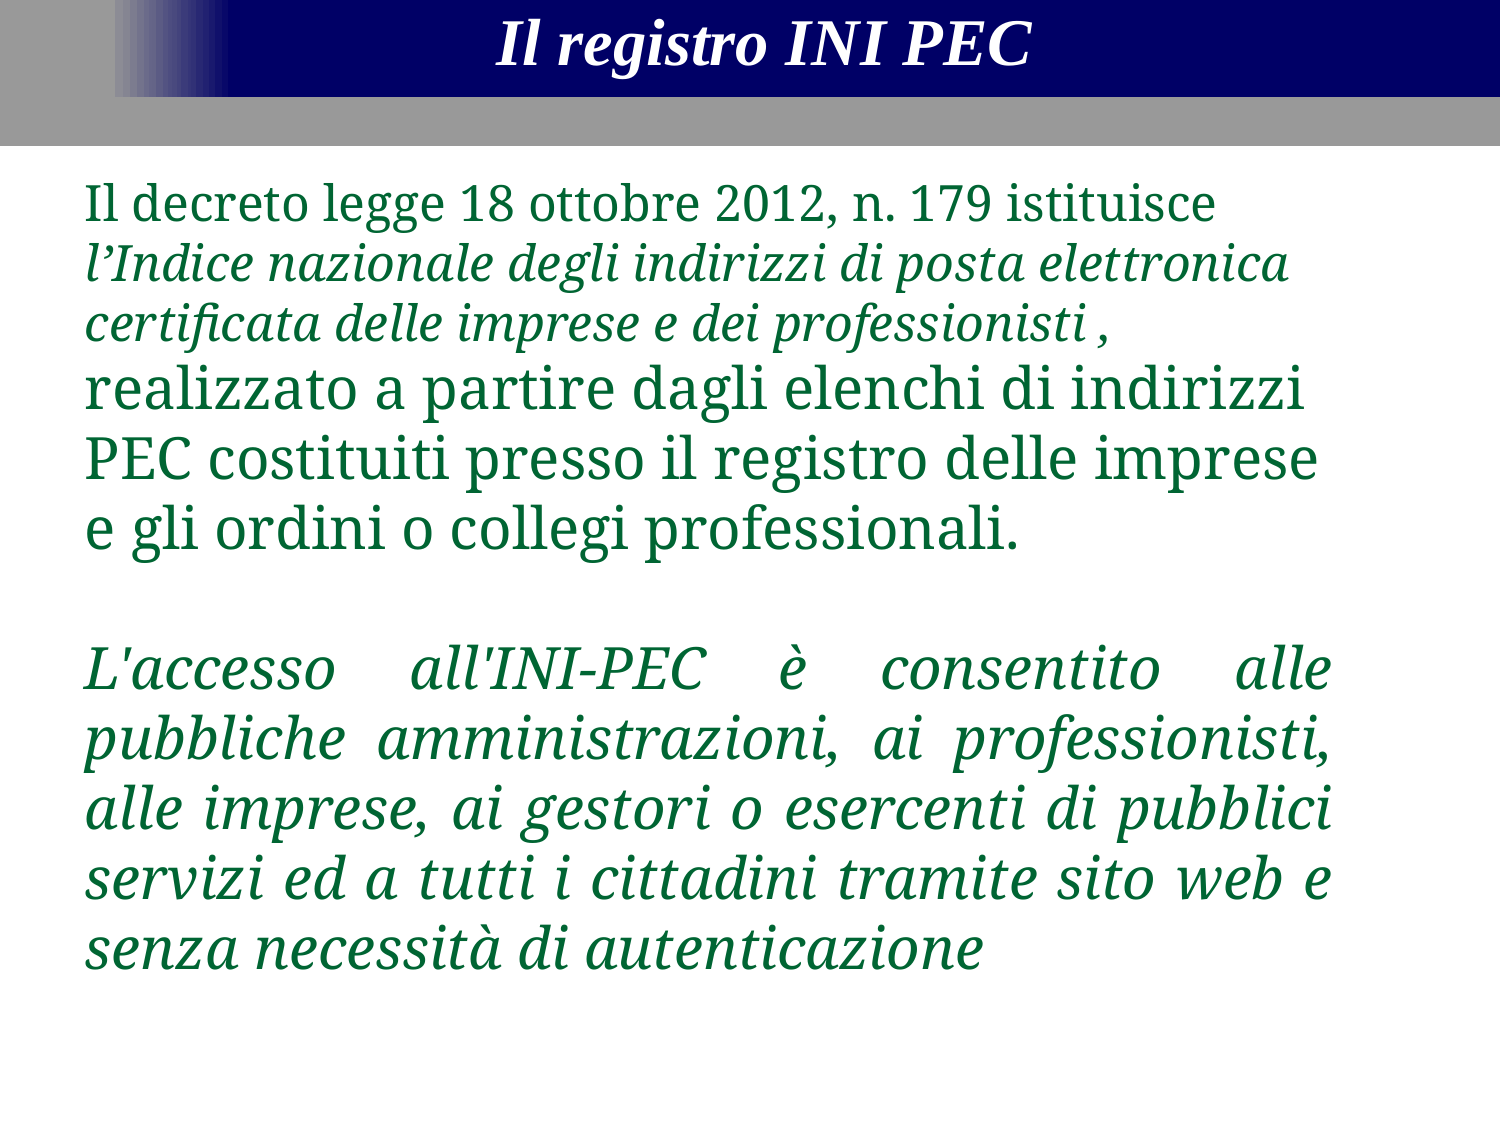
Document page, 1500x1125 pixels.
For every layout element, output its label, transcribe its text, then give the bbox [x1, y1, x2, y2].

picture [0, 0, 1500, 1125]
text_box Il decreto legge 18 ottobre 2012, n. 179 istituisce l’Indice nazionale degli indirizzi di posta elettronica certificata delle imprese e dei professionisti , realizzato a partire dagli elenchi di indirizzi PEC costituiti presso il registro delle imprese e gli ordini o collegi professionali. L'accesso all'INI-PEC è consentito alle pubbliche amministrazioni, ai professionisti, alle imprese, ai gestori o esercenti di pubblici servizi ed a tutti i cittadini tramite sito web e senza necessità di autenticazione [70, 164, 1348, 989]
text_box Il registro INI PEC [93, 0, 1500, 129]
